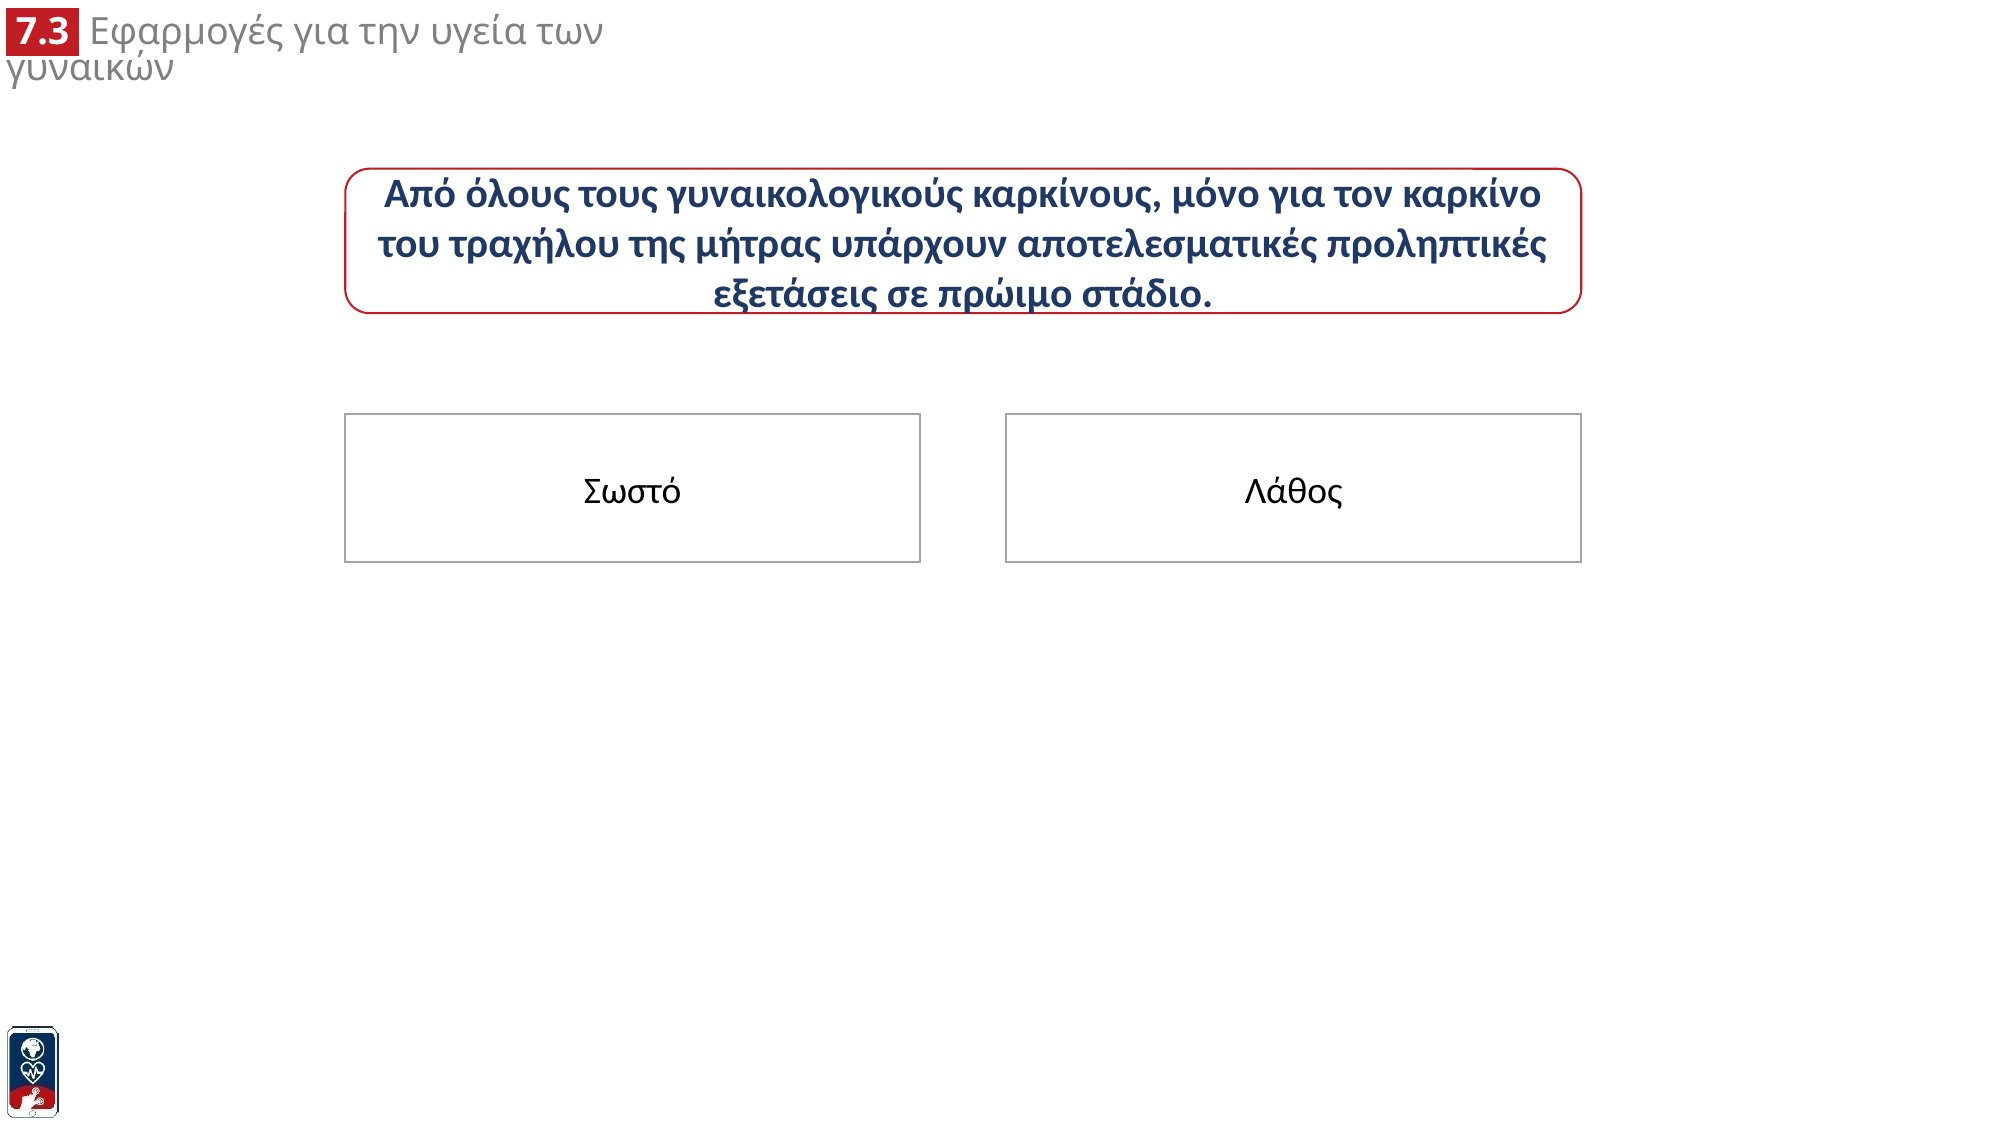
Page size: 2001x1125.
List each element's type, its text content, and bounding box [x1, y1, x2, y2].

picture [7, 1026, 59, 1118]
text_box Από όλους τους γυναικολογικούς καρκίνους, μόνο για τον καρκίνο του τραχήλου της μήτρας υπάρχουν αποτελεσματικές προληπτικές εξετάσεις σε πρώιμο στάδιο. [344, 167, 1583, 315]
text_box Λάθος [1005, 413, 1582, 563]
text_box Σωστό [344, 413, 921, 563]
